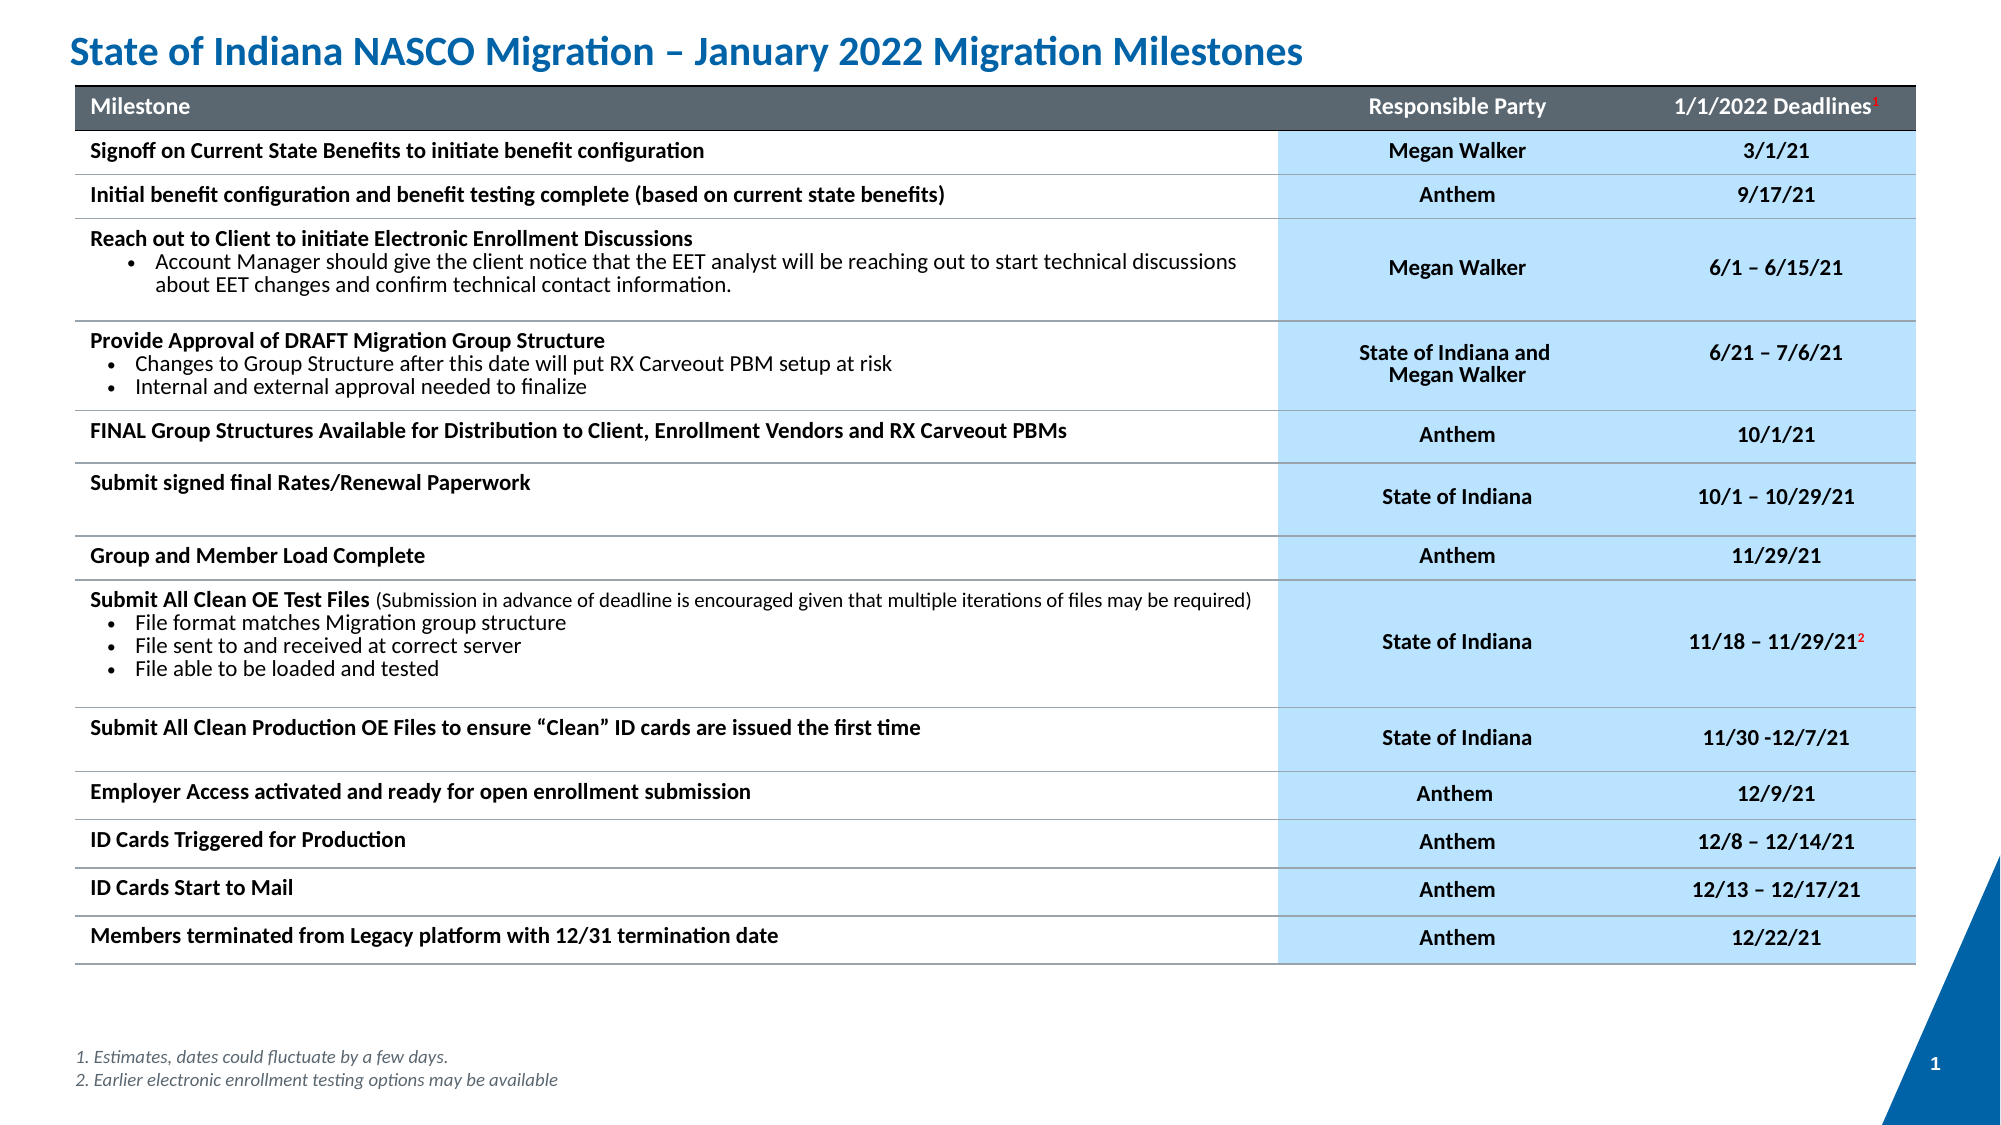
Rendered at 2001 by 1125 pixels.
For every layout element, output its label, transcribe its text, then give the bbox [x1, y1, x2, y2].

table_cell 9/17/21 [1637, 175, 1916, 218]
table_cell 10/1 – 10/29/21 [1637, 464, 1916, 535]
table_cell 12/13 – 12/17/21 [1637, 869, 1916, 915]
table_cell State of Indiana [1278, 581, 1637, 707]
table_cell Megan Walker [1278, 131, 1637, 174]
table_cell Anthem [1278, 869, 1637, 915]
table_cell Submit All Clean Production OE Files to ensure “Clean” ID cards are issued the first time [75, 708, 1278, 771]
table_cell 10/1/21 [1637, 411, 1916, 462]
table_cell 12/8 – 12/14/21 [1637, 820, 1916, 867]
table_cell 3/1/21 [1637, 131, 1916, 174]
table_cell Anthem [1278, 411, 1637, 462]
table_cell 11/29/21 [1637, 537, 1916, 579]
table_cell 12/22/21 [1637, 917, 1916, 963]
table_cell Megan Walker [1278, 219, 1637, 320]
table_cell 12/9/21 [1637, 772, 1916, 819]
table_cell 11/30 -12/7/21 [1637, 708, 1916, 771]
text_box Estimates, dates could fluctuate by a few days. Earlier electronic enrollment testing options may be available [75, 1037, 1273, 1097]
table_cell FINAL Group Structures Available for Distribution to Client, Enrollment Vendors and RX Carveout PBMs [75, 411, 1278, 462]
table_header Responsible Party [1278, 87, 1637, 130]
table_cell Reach out to Client to initiate Electronic Enrollment Discussions Account Manager should give the client notice that the EET analyst will be reaching out to start technical discussions about EET changes and confirm technical contact information. [75, 219, 1278, 320]
table_cell Anthem [1278, 537, 1637, 579]
table_header Milestone [75, 87, 1278, 130]
table_cell Employer Access activated and ready for open enrollment submission [75, 772, 1278, 819]
table_cell Initial benefit configuration and benefit testing complete (based on current state benefits) [75, 175, 1278, 218]
title State of Indiana NASCO Migration – January 2022 Migration Milestones [69, 16, 1901, 104]
table_cell State of Indiana [1278, 464, 1637, 535]
table_header 1/1/2022 Deadlines1 [1637, 87, 1916, 130]
table_cell Signoff on Current State Benefits to initiate benefit configuration [75, 131, 1278, 174]
table_cell Members terminated from Legacy platform with 12/31 termination date [75, 917, 1278, 963]
table_cell Anthem [1278, 175, 1637, 218]
table_cell Submit signed final Rates/Renewal Paperwork [75, 464, 1278, 535]
table_cell Provide Approval of DRAFT Migration Group Structure Changes to Group Structure after this date will put RX Carveout PBM setup at risk Internal and external approval needed to finalize [75, 322, 1278, 410]
table_cell ID Cards Triggered for Production [75, 820, 1278, 867]
table_cell ID Cards Start to Mail [75, 869, 1278, 915]
table_cell Submit All Clean OE Test Files (Submission in advance of deadline is encouraged given that multiple iterations of files may be required) File format matches Migration group structure File sent to and received at correct server File able to be loaded and tested [75, 581, 1278, 707]
table_cell Anthem [1278, 772, 1637, 819]
table_cell State of Indiana [1278, 708, 1637, 771]
table_cell 11/18 – 11/29/212 [1637, 581, 1916, 707]
table_cell Group and Member Load Complete [75, 537, 1278, 579]
table_cell State of Indiana and Megan Walker [1278, 322, 1637, 410]
table_cell Anthem [1278, 917, 1637, 963]
table_cell 6/1 – 6/15/21 [1637, 219, 1916, 320]
table_cell 6/21 – 7/6/21 [1637, 322, 1916, 410]
table_cell Anthem [1278, 820, 1637, 867]
slide_number 1 [1818, 1033, 1956, 1093]
